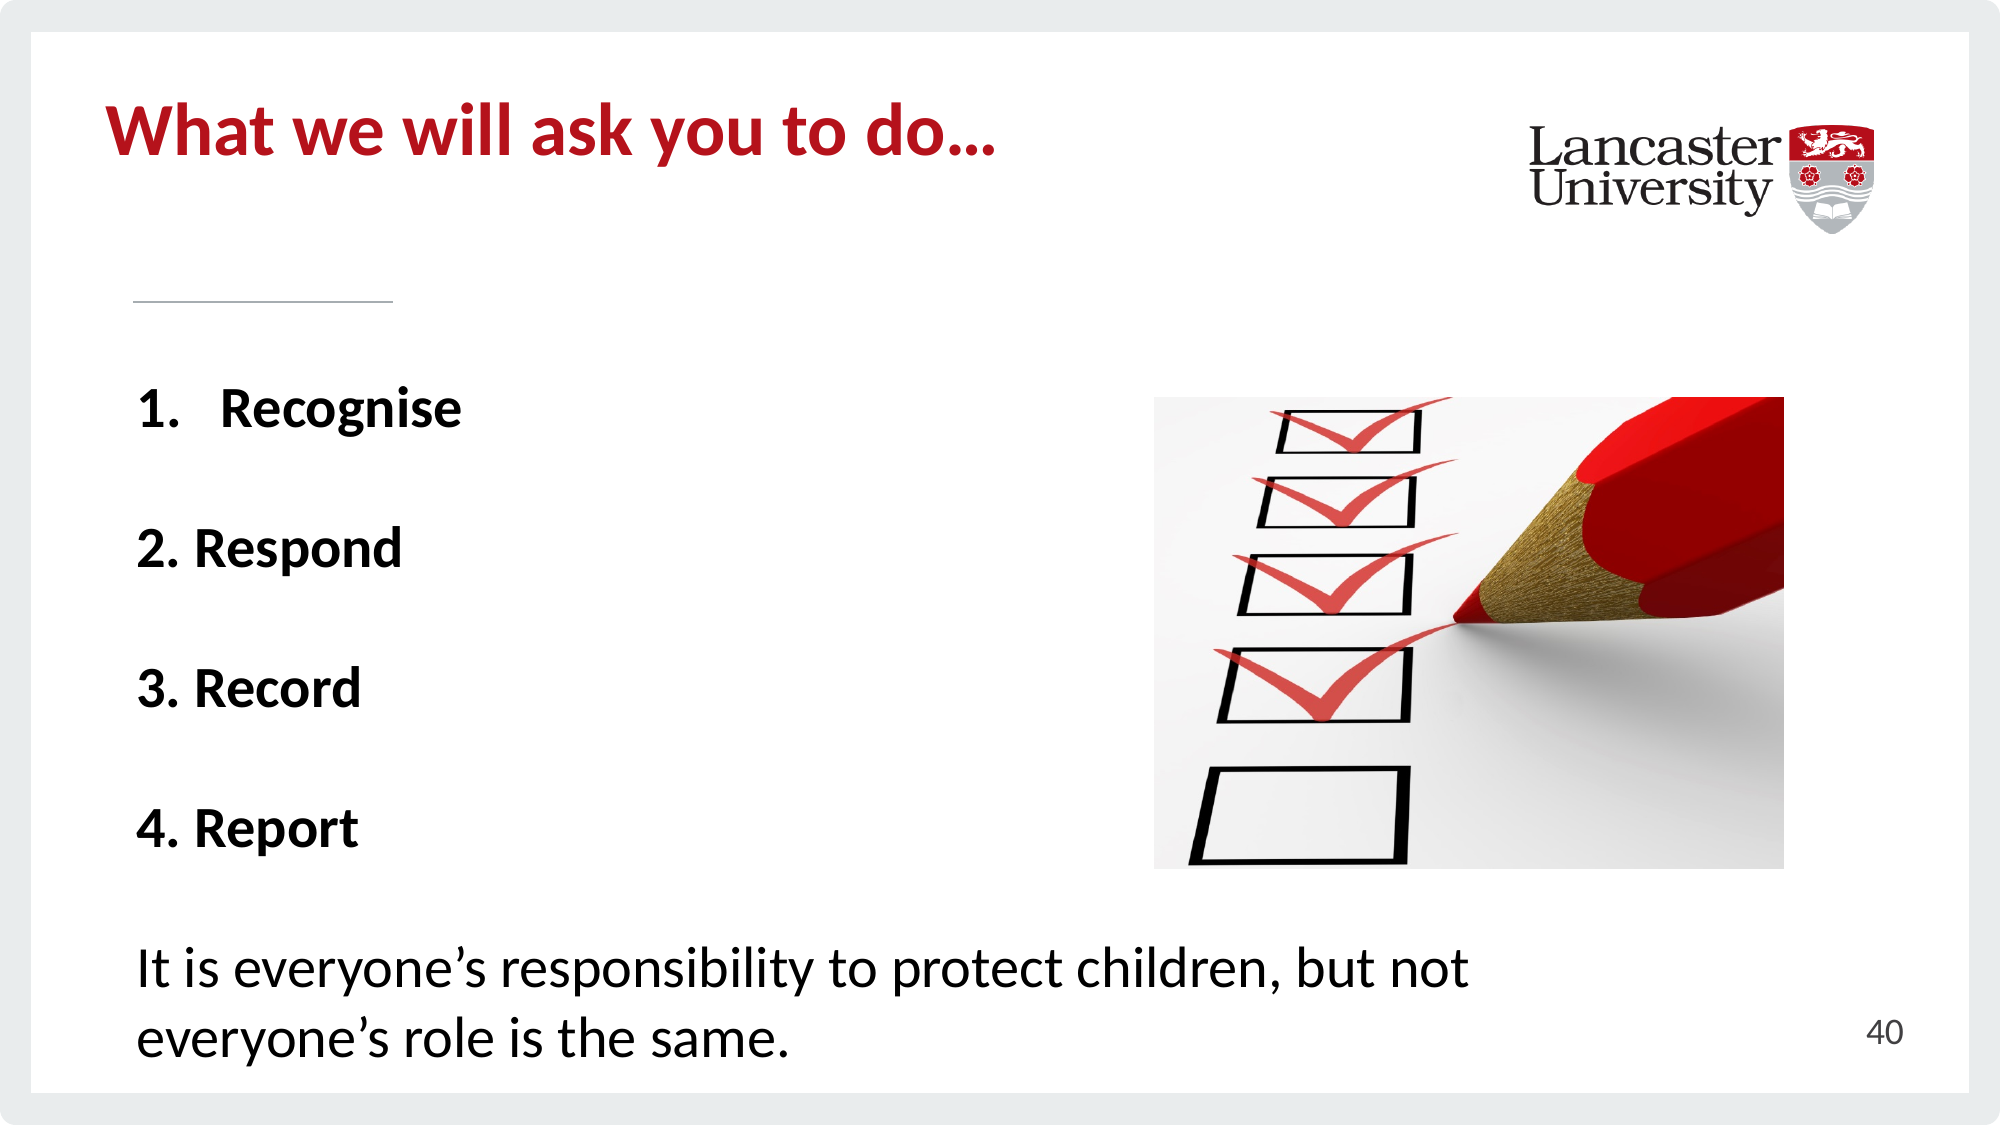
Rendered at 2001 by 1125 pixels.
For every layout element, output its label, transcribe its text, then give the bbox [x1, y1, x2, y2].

text_box What we will ask you to do… [90, 4, 1571, 194]
slide_number 40 [1468, 999, 1919, 1060]
text_box Recognise 2. Respond 3. Record 4. Report It is everyone’s responsibility to protect children, but not everyone’s role is the same. [121, 361, 1528, 651]
picture [1154, 397, 1784, 869]
